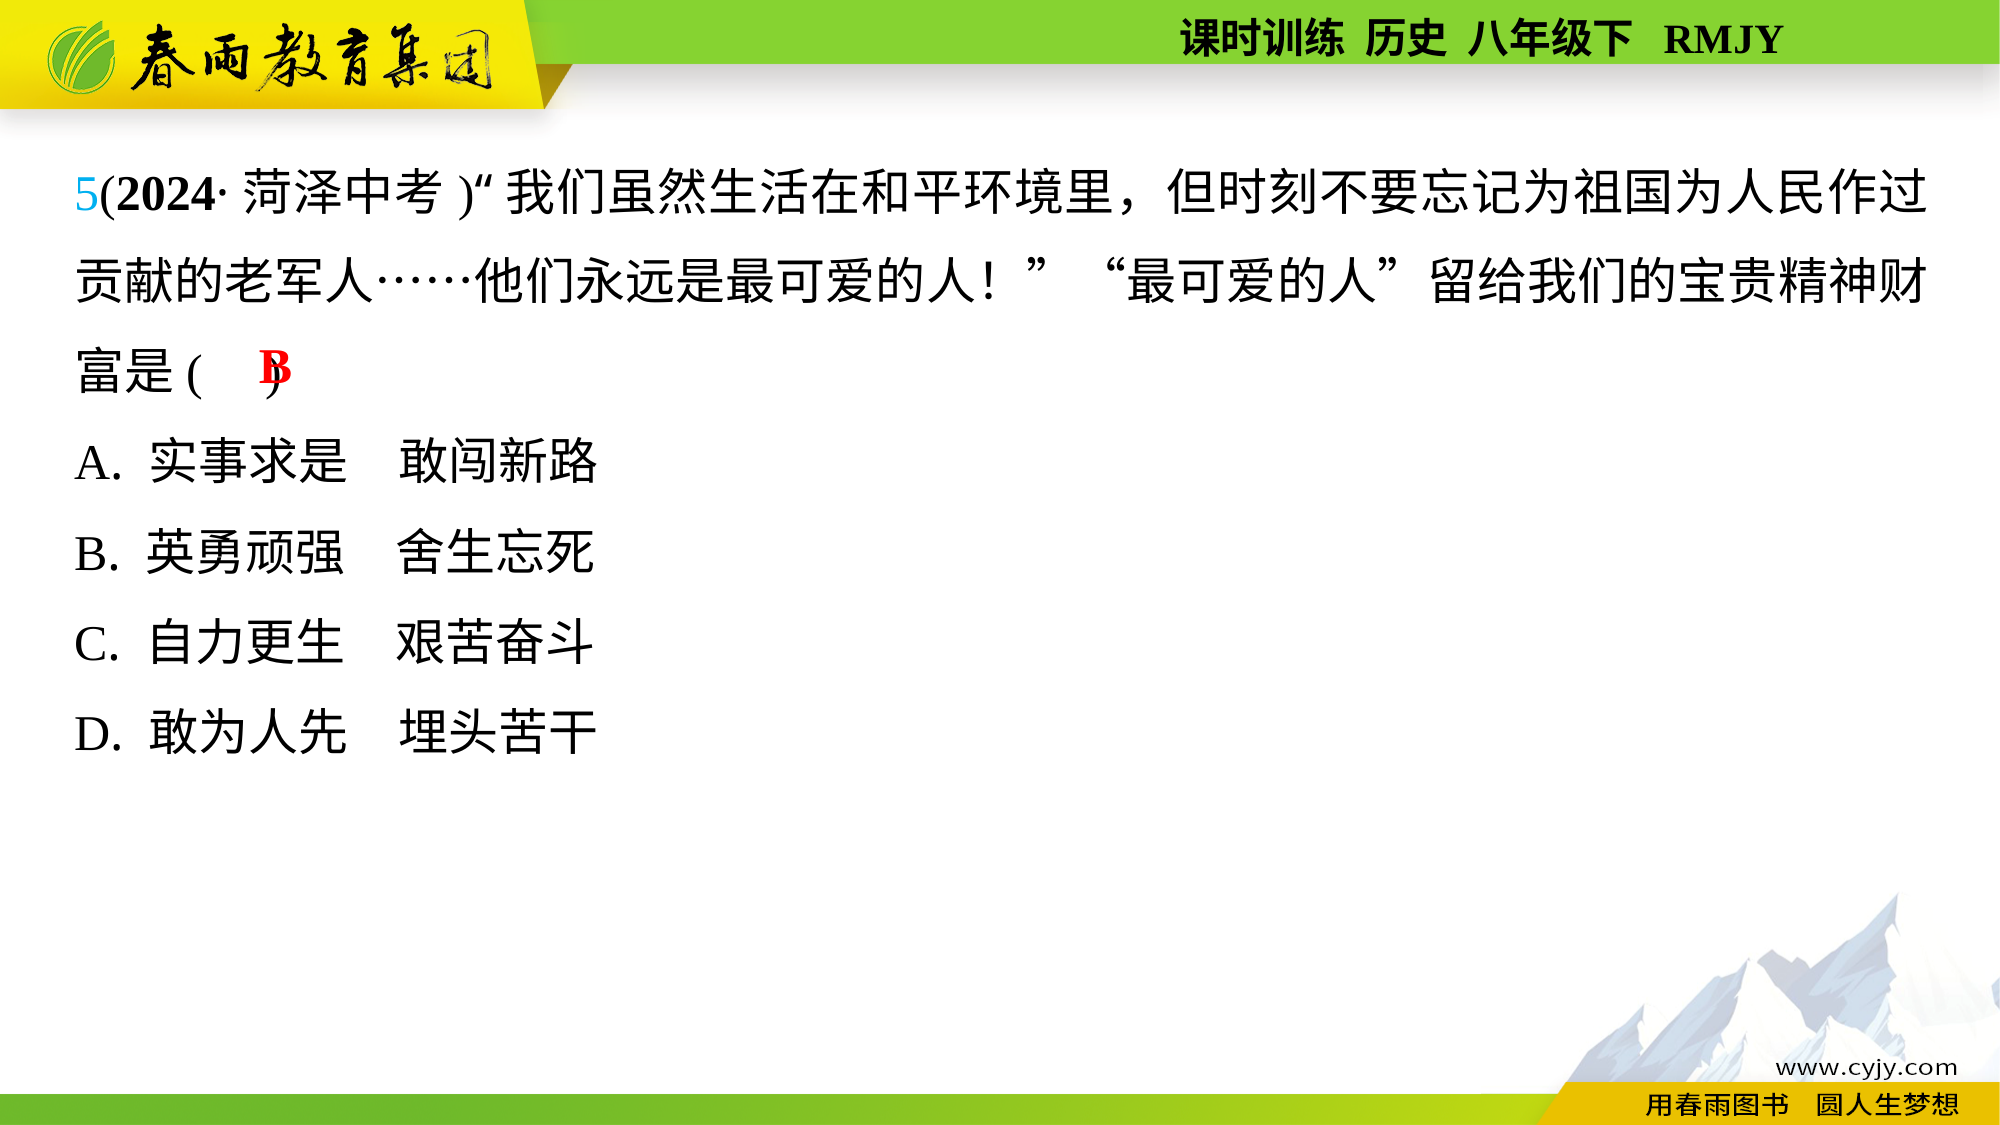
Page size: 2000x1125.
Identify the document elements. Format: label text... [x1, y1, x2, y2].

text_box B [244, 326, 308, 401]
list 5(2024·菏泽中考)“我们虽然生活在和平环境里，但时刻不要忘记为祖国为人民作过贡献的老军人……他们永远是最可爱的人！”“最可爱的人”留给我们的宝贵精神财富是( ) A. 实事求是 敢闯新路 B. 英勇顽强 舍生忘死 C. 自力更生 艰苦奋斗 D. 敢为人先 埋头苦干 [59, 122, 1944, 774]
picture [0, 0, 2000, 1125]
